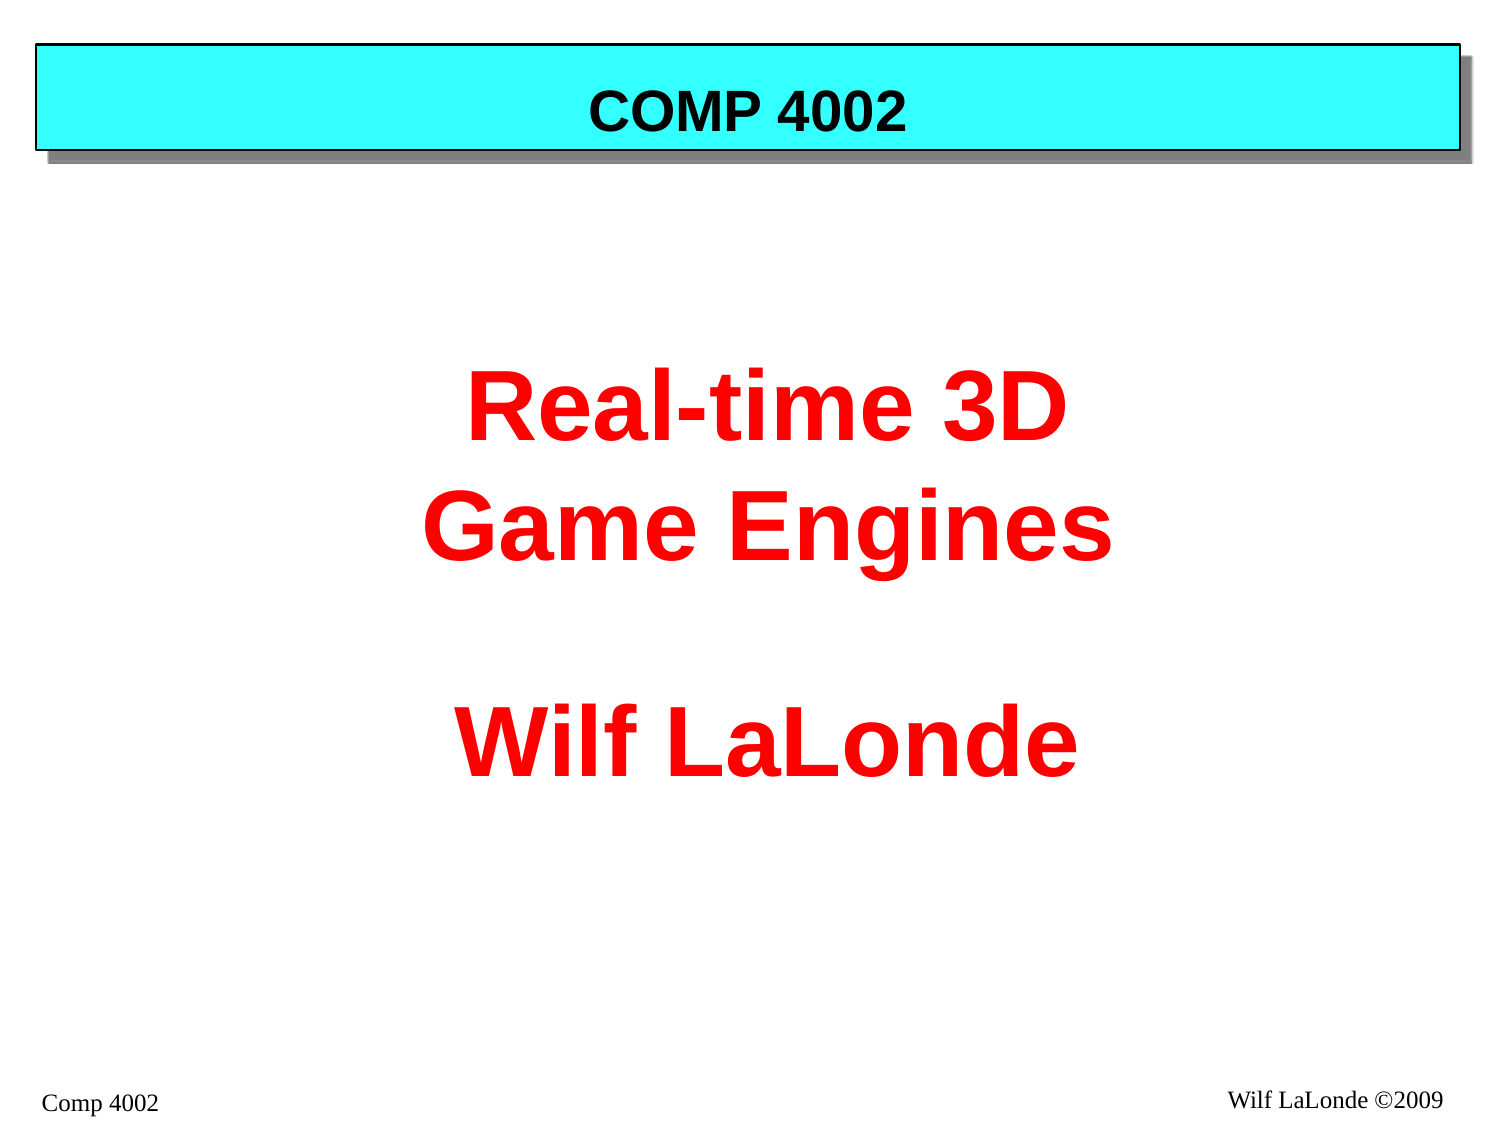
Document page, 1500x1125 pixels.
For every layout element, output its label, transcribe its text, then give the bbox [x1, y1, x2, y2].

title COMP 4002 [35, 43, 1461, 151]
text_box Real-time 3D Game Engines Wilf LaLonde [137, 324, 1343, 812]
